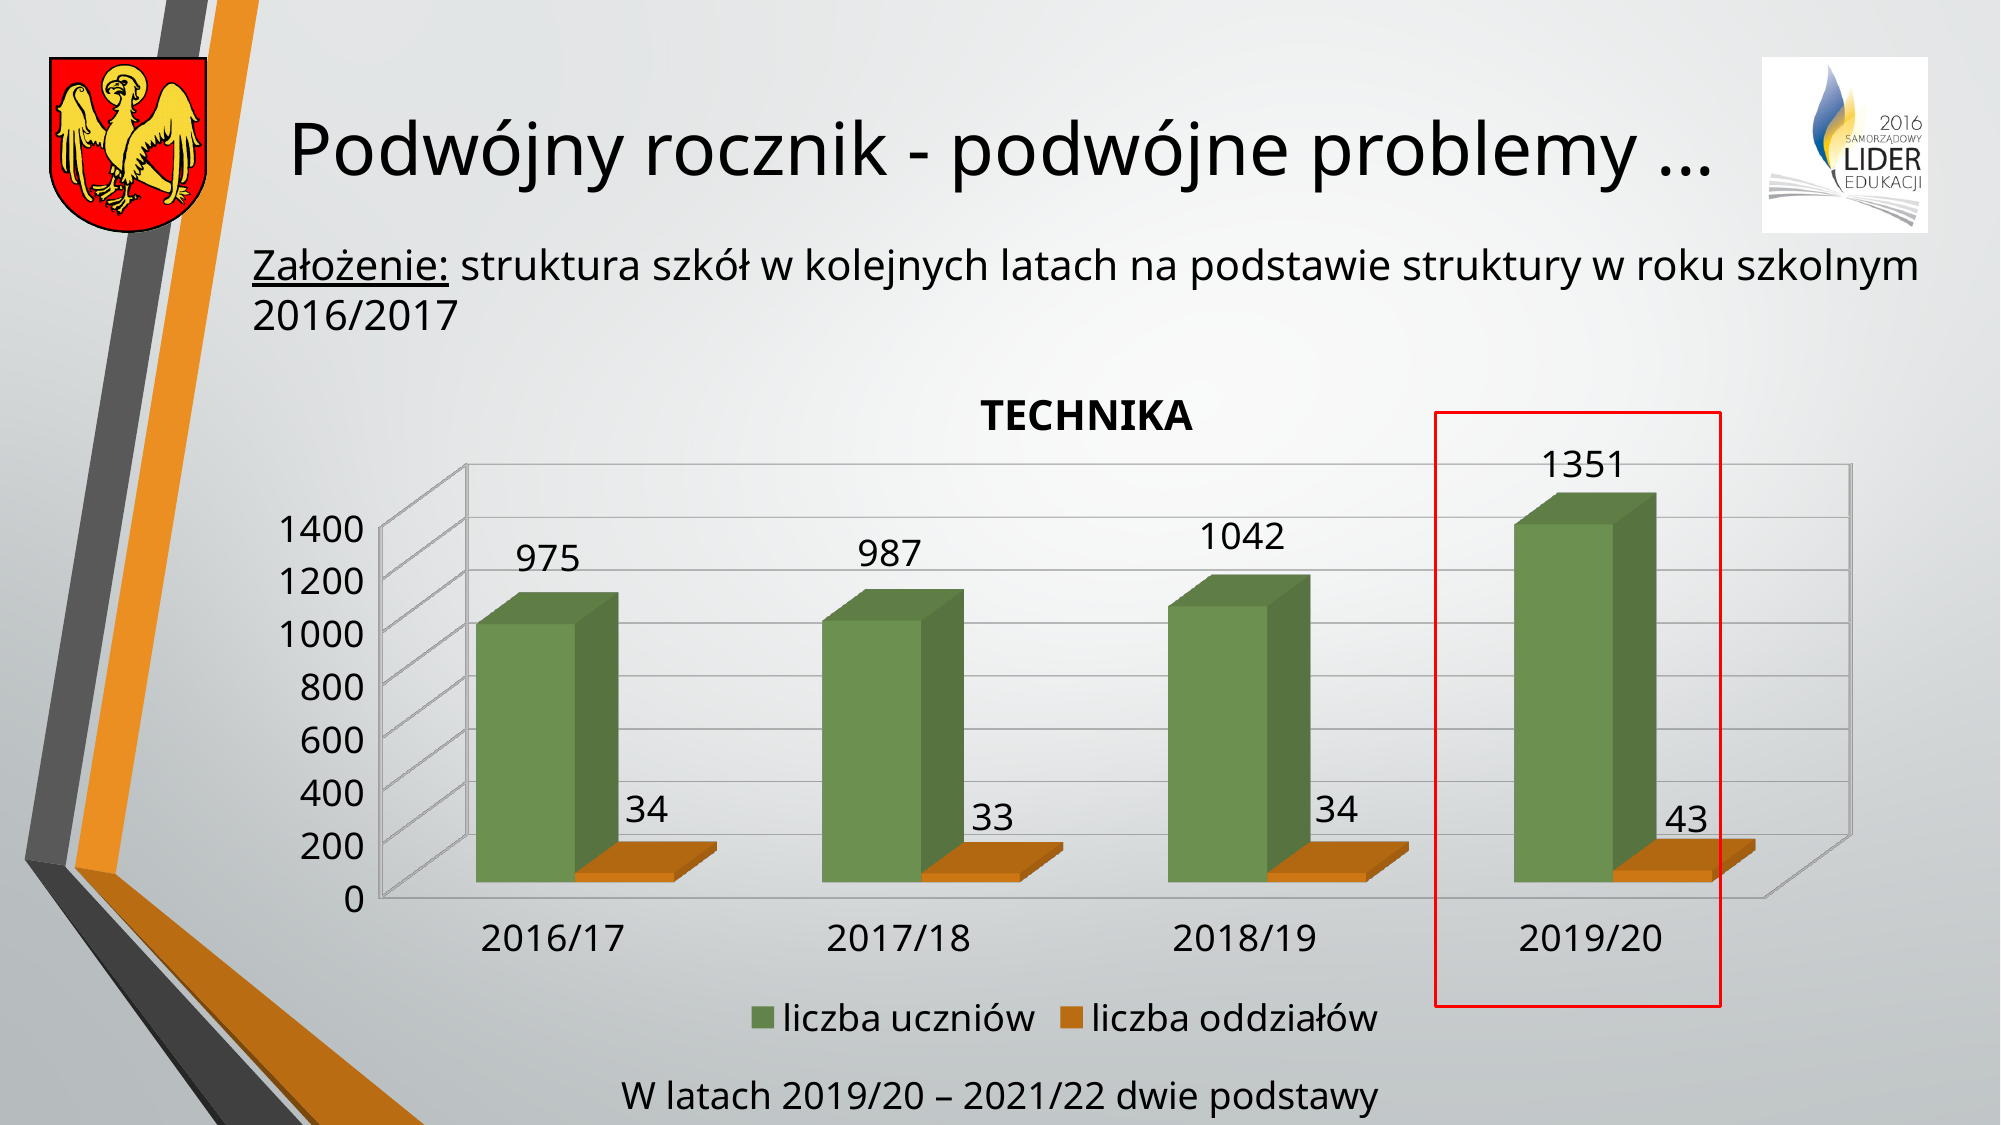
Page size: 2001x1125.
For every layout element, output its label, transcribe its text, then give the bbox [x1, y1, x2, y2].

picture [49, 57, 207, 234]
picture [1761, 57, 1928, 233]
text_box Założenie: struktura szkół w kolejnych latach na podstawie struktury w roku szkolnym 2016/2017 TECHNIKA [237, 231, 1936, 446]
text_box [1434, 411, 1722, 437]
title Podwójny rocznik - podwójne problemy ... [181, 31, 1825, 261]
text_box W latach 2019/20 – 2021/22 dwie podstawy programowe. [606, 1064, 1567, 1125]
chart [243, 437, 1888, 1051]
